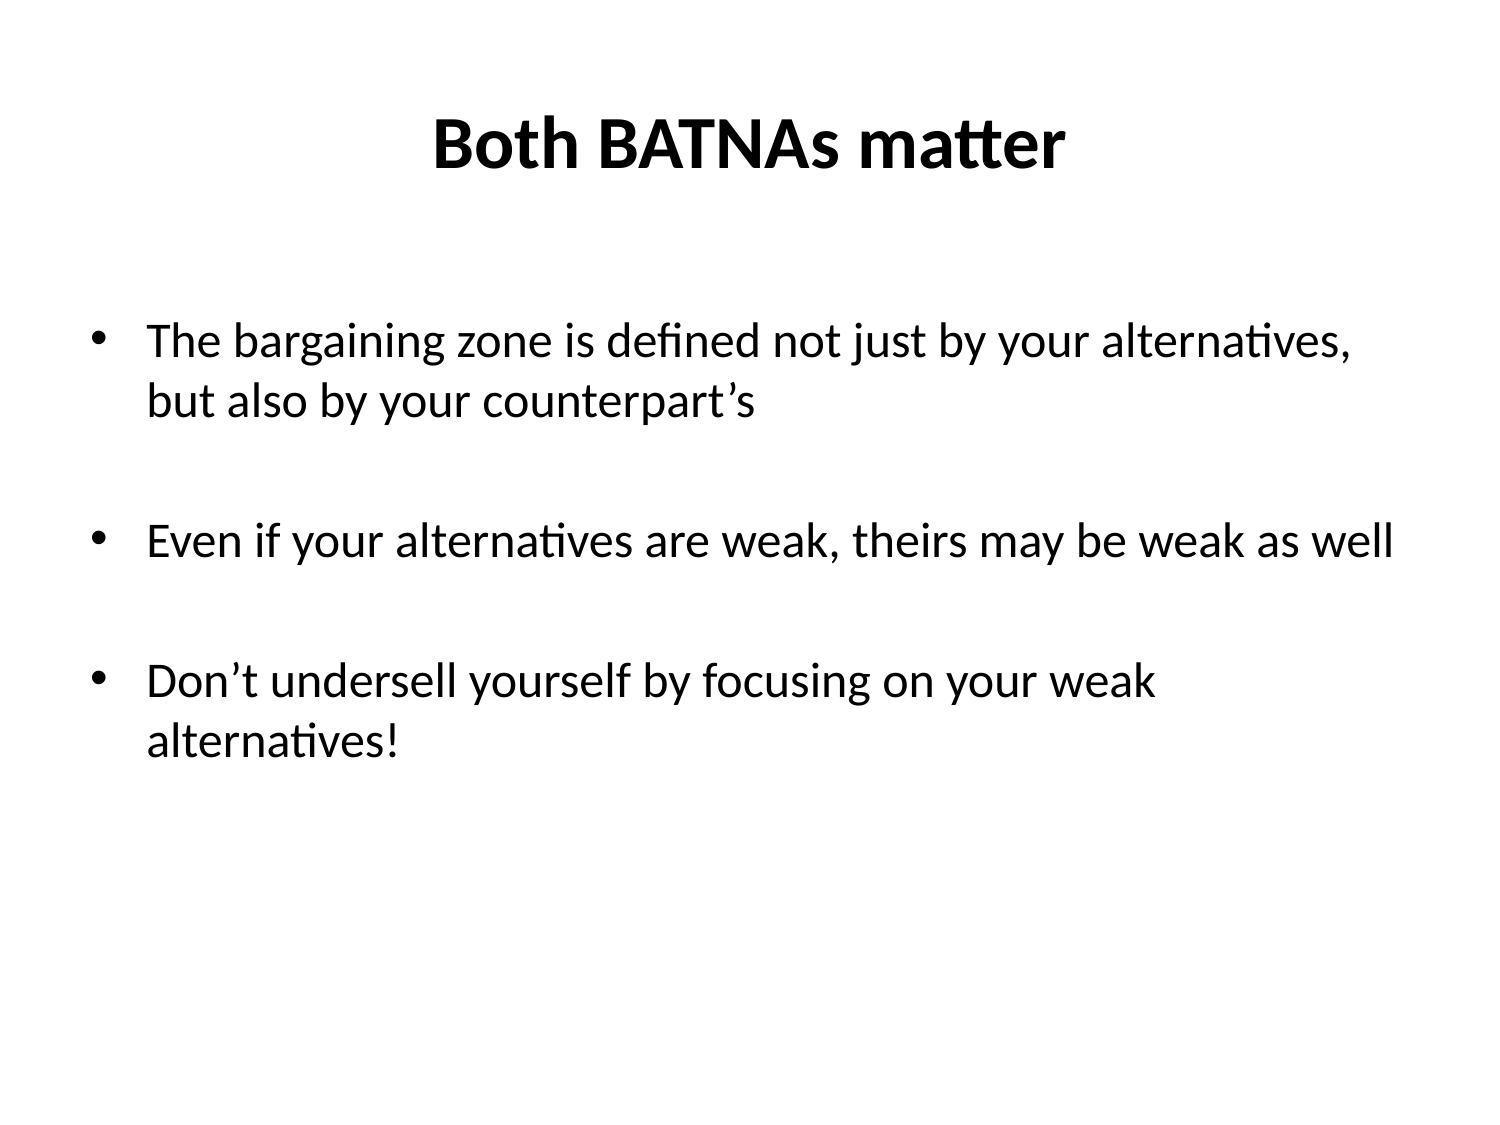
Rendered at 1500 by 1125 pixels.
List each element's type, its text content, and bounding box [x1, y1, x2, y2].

title Both BATNAs matter [75, 45, 1425, 233]
list The bargaining zone is defined not just by your alternatives, but also by your counterpart’s Even if your alternatives are weak, theirs may be weak as well Don’t undersell yourself by focusing on your weak alternatives! [75, 299, 1425, 1043]
